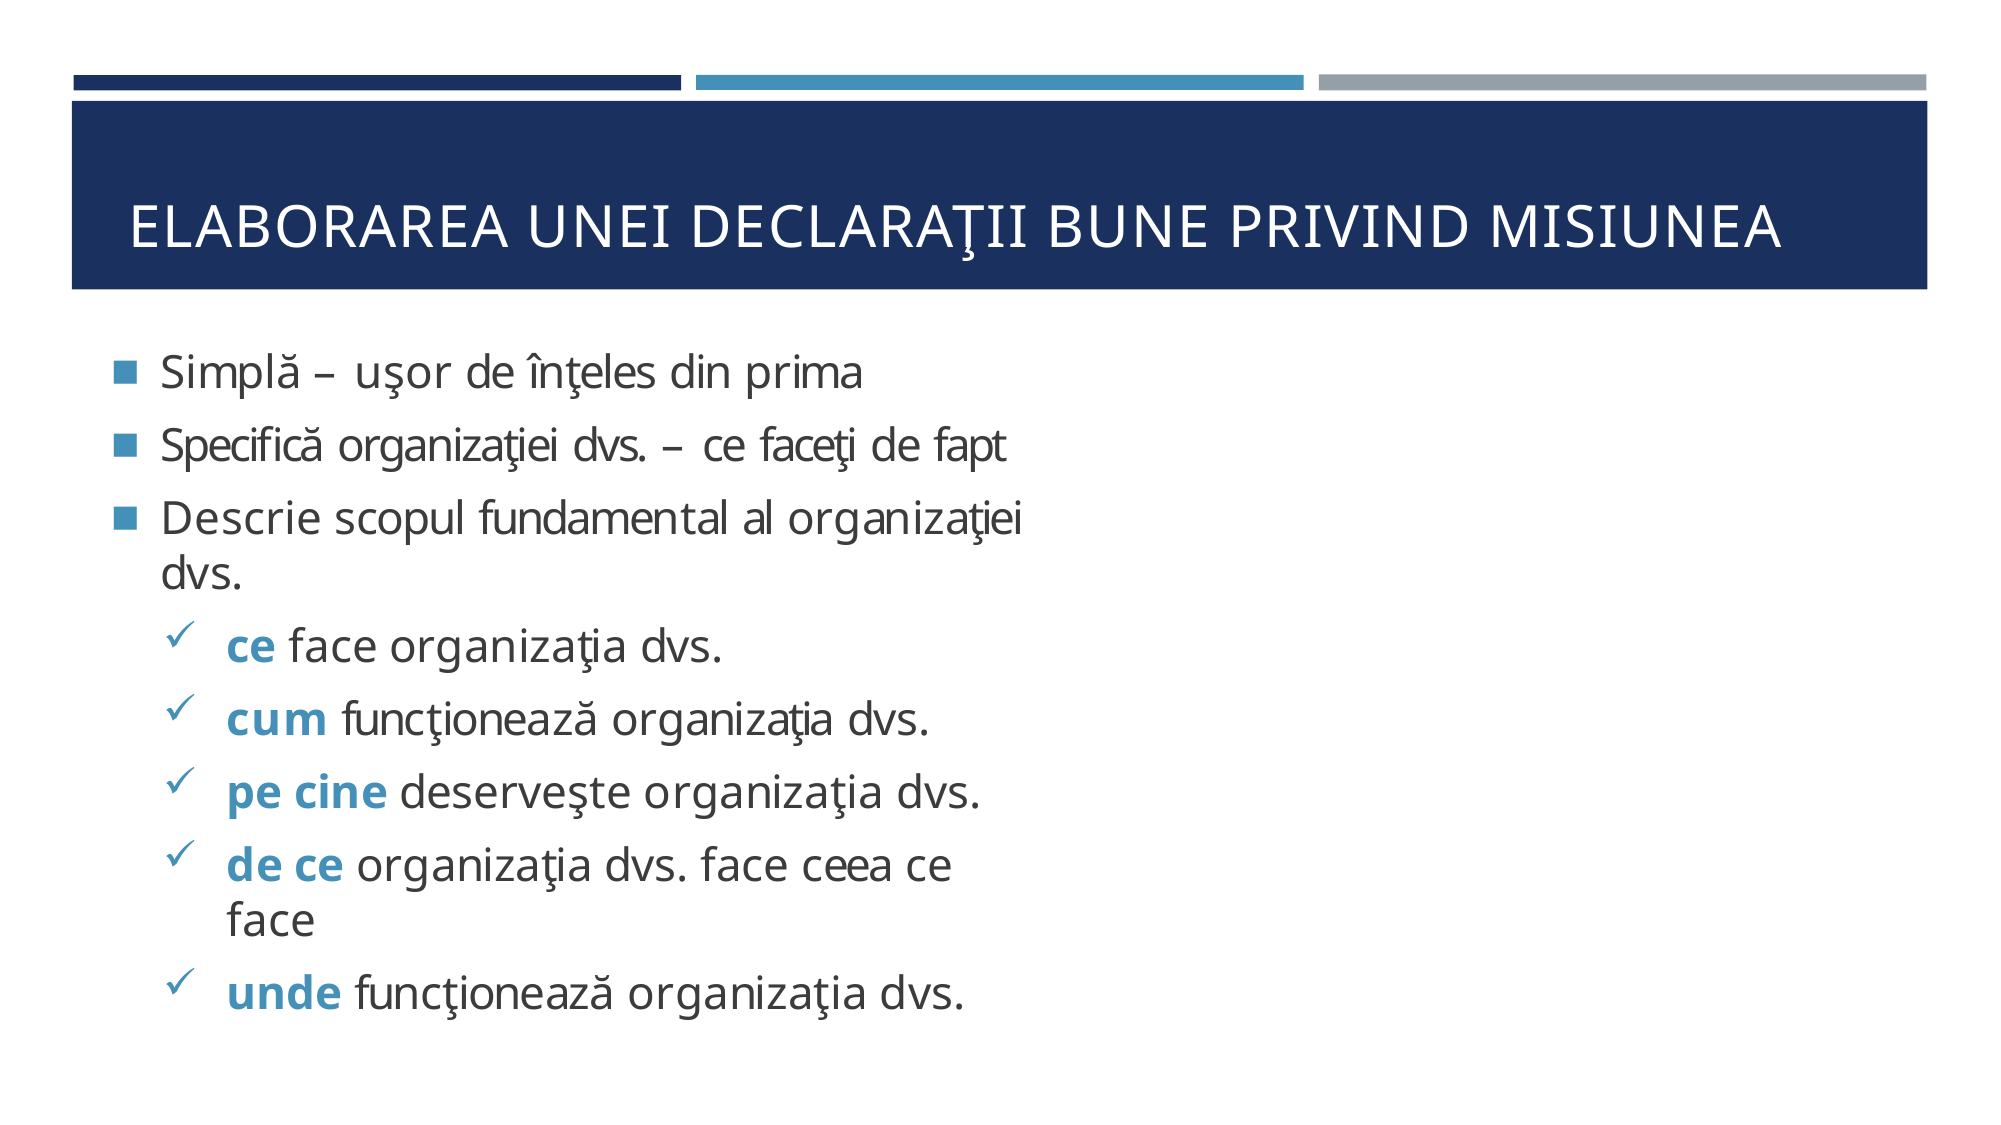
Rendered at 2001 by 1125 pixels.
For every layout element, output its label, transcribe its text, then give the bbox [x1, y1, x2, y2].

text_box Simplă – uşor de înţeles din prima Specifică organizaţiei dvs. – ce faceţi de fapt Descrie scopul fundamental al organizaţiei dvs. ce face organizaţia dvs. cum funcţionează organizaţia dvs. pe cine deserveşte organizaţia dvs. de ce organizaţia dvs. face ceea ce face unde funcţionează organizaţia dvs. [108, 322, 1029, 1019]
title ELABORAREA UNEI DECLARAŢII BUNE PRIVIND MISIUNEA [71, 100, 1928, 290]
